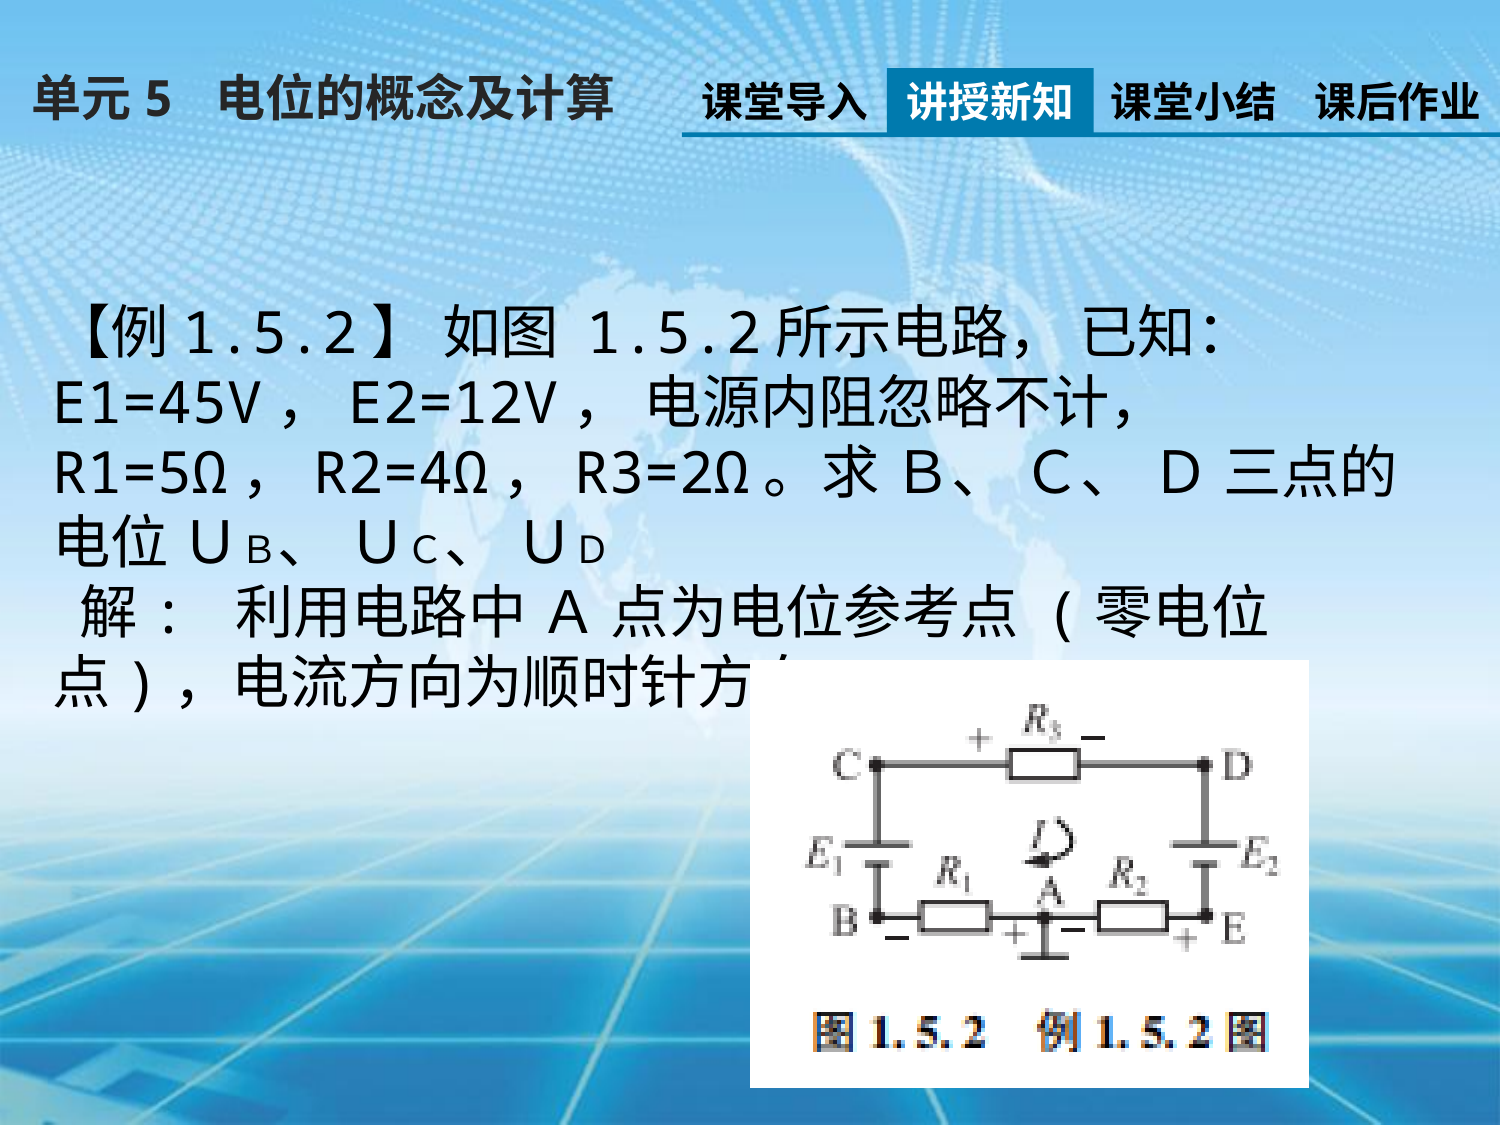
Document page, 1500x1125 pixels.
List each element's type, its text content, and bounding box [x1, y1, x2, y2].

text_box 【例1.5.2】 如图 1.5.2所示电路， 已知：E1=45V，E2=12V， 电源内阻忽略不计， R1=5Ω，R2=4Ω，R3=2Ω。求 Ｂ、 Ｃ、 Ｄ 三点的电位 ＵＢ、 ＵＣ、 ＵＤ 解: 利用电路中 Ａ 点为电位参考点 (零电位点)，电流方向为顺时针方向。 [37, 287, 1450, 723]
picture [0, 0, 1500, 1125]
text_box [16, 59, 1500, 135]
